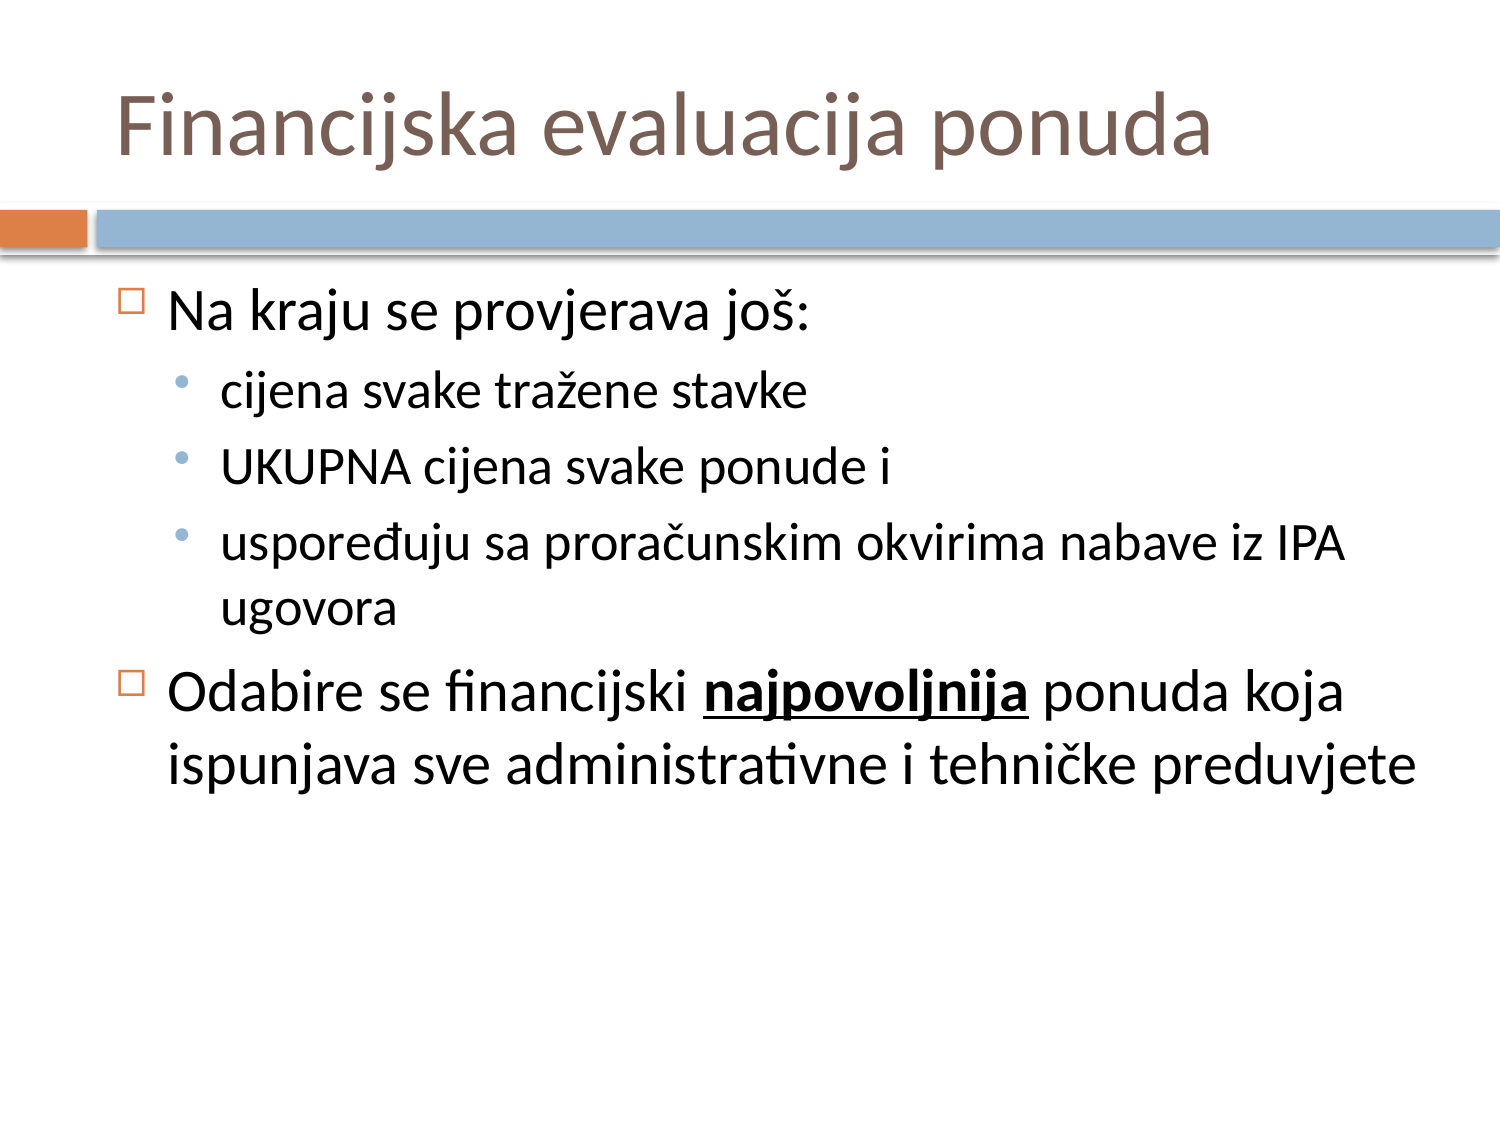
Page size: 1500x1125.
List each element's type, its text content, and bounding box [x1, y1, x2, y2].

title Financijska evaluacija ponuda [100, 37, 1439, 201]
list Na kraju se provjerava još: cijena svake tražene stavke UKUPNA cijena svake ponude i uspoređuju sa proračunskim okvirima nabave iz IPA ugovora Odabire se financijski najpovoljnija ponuda koja ispunjava sve administrativne i tehničke preduvjete [100, 262, 1439, 1001]
